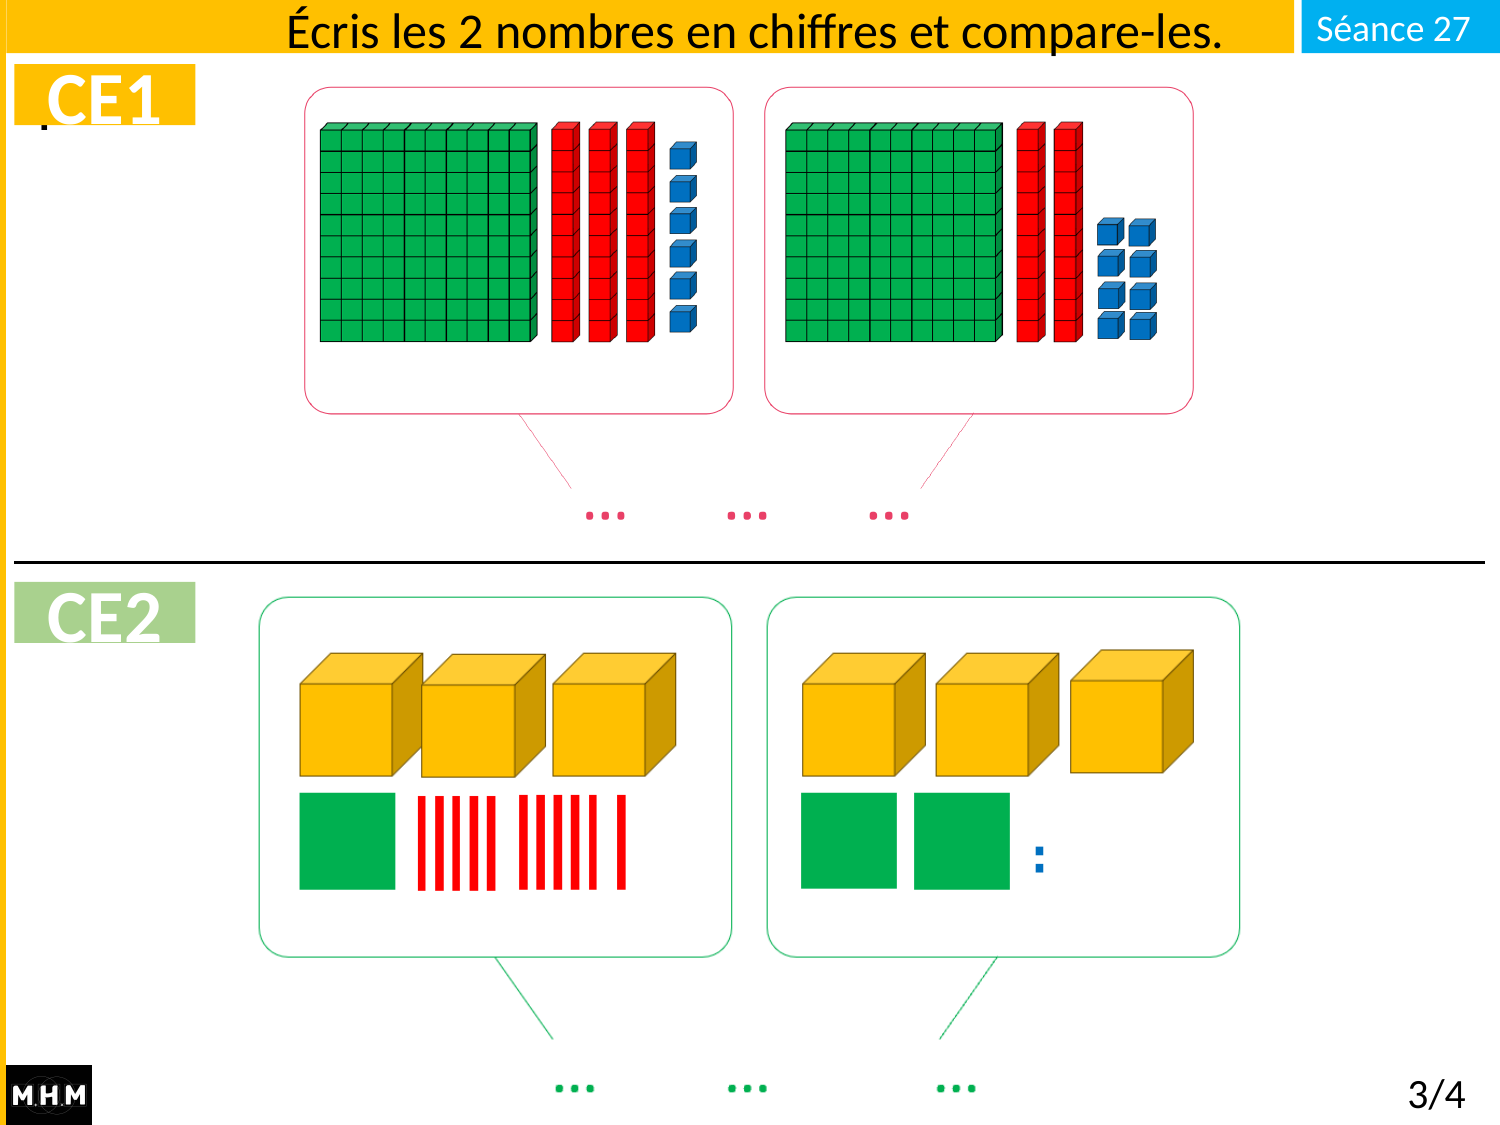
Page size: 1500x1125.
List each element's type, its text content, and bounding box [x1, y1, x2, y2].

picture [249, 587, 1251, 1115]
list 3/4 [1373, 1064, 1500, 1125]
picture [290, 64, 1201, 544]
text_box CE1 [13, 63, 196, 126]
picture [6, 1065, 92, 1125]
title Écris les 2 nombres en chiffres et compare-les. [109, 0, 1403, 77]
text_box CE2 [13, 581, 196, 644]
